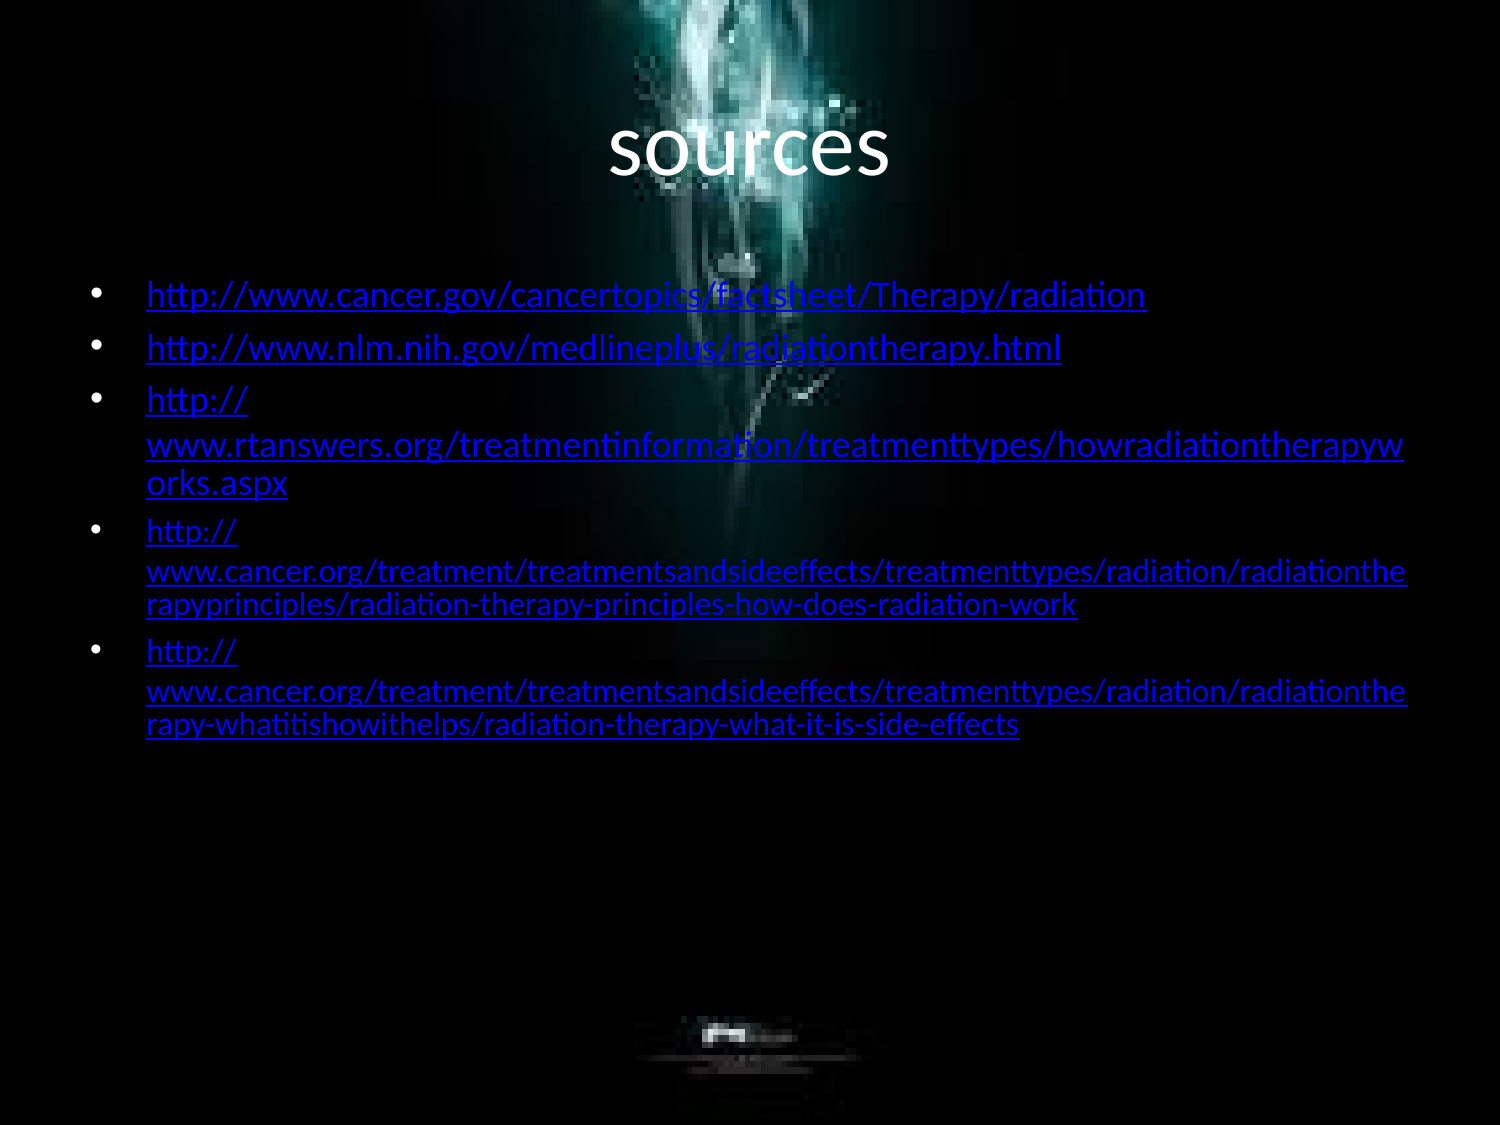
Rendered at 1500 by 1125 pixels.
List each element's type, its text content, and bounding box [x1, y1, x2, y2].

list http://www.cancer.gov/cancertopics/factsheet/Therapy/radiation http://www.nlm.nih.gov/medlineplus/radiationtherapy.html http://www.rtanswers.org/treatmentinformation/treatmenttypes/howradiationtherapyworks.aspx http://www.cancer.org/treatment/treatmentsandsideeffects/treatmenttypes/radiation/radiationtherapyprinciples/radiation-therapy-principles-how-does-radiation-work http://www.cancer.org/treatment/treatmentsandsideeffects/treatmenttypes/radiation/radiationtherapy-whatitishowithelps/radiation-therapy-what-it-is-side-effects [75, 262, 1425, 1005]
picture [0, 0, 1500, 1125]
title sources [75, 45, 1425, 233]
